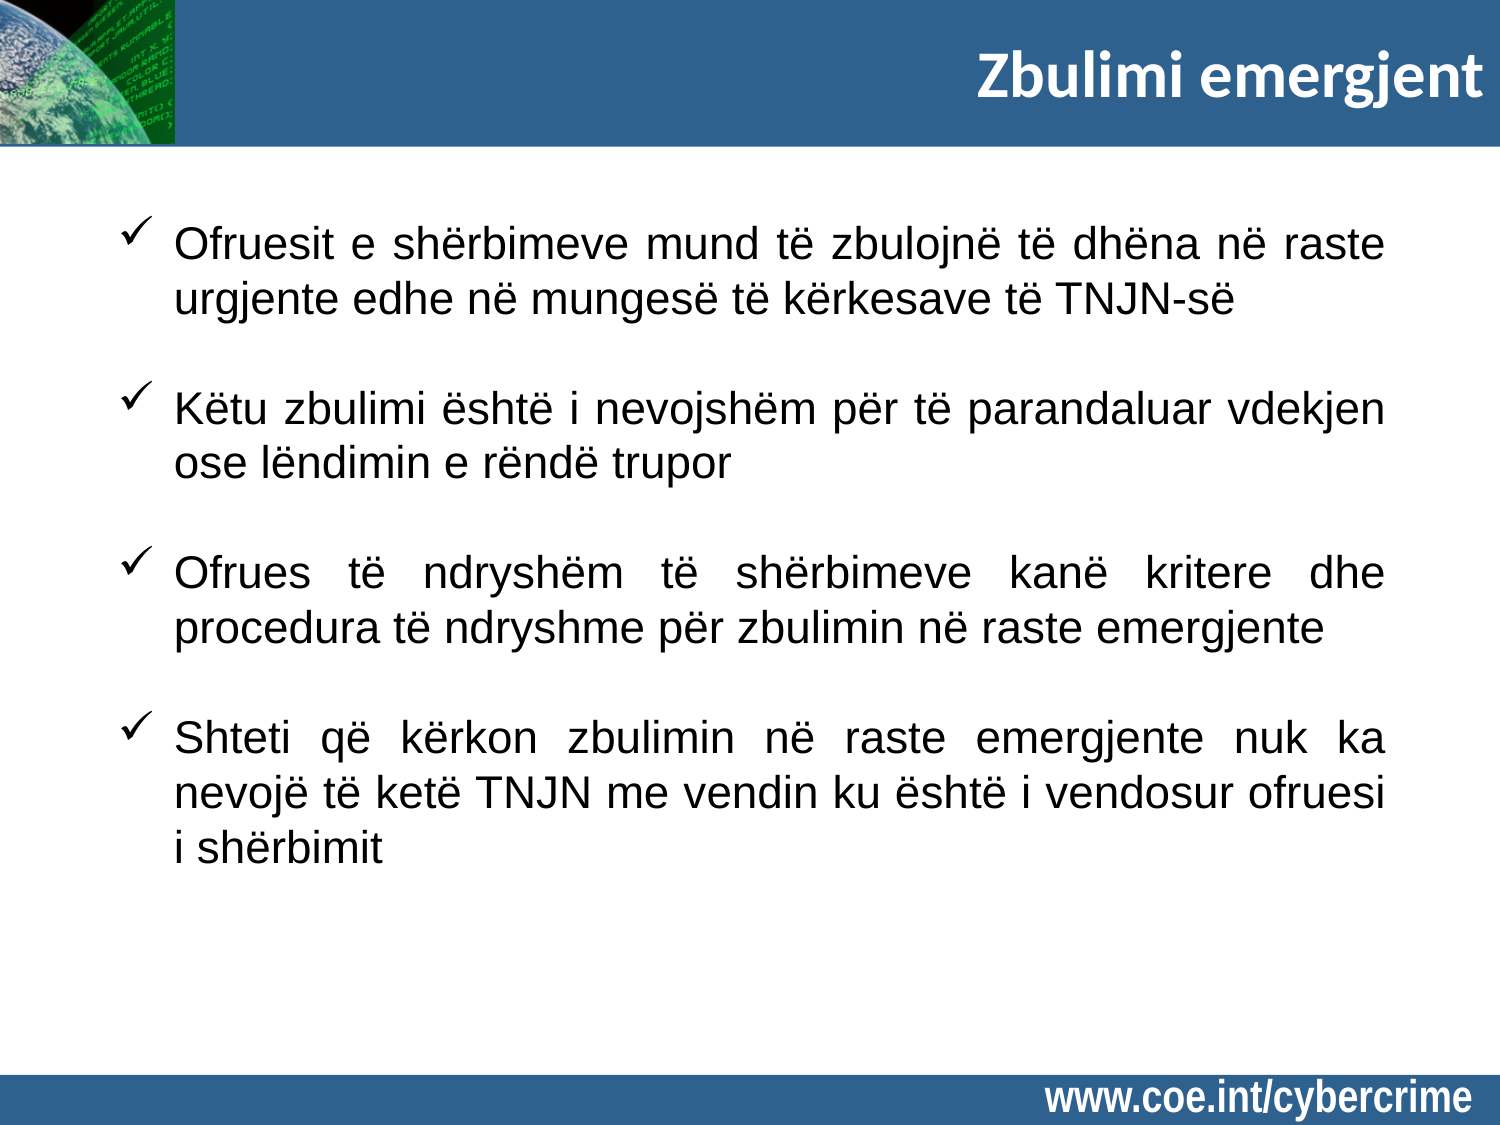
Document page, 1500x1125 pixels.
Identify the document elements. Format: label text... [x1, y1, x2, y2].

text_box [0, 1073, 1030, 1125]
text_box Zbulimi emergjent [177, 0, 1500, 149]
picture [0, 0, 175, 144]
text_box www.coe.int/cybercrime [1030, 1059, 1500, 1125]
text_box Ofruesit e shërbimeve mund të zbulojnë të dhëna në raste urgjente edhe në mungesë të kërkesave të TNJN-së Këtu zbulimi është i nevojshëm për të parandaluar vdekjen ose lëndimin e rëndë trupor Ofrues të ndryshëm të shërbimeve kanë kritere dhe procedura të ndryshme për zbulimin në raste emergjente Shteti që kërkon zbulimin në raste emergjente nuk ka nevojë të ketë TNJN me vendin ku është i vendosur ofruesi i shërbimit [102, 205, 1402, 881]
